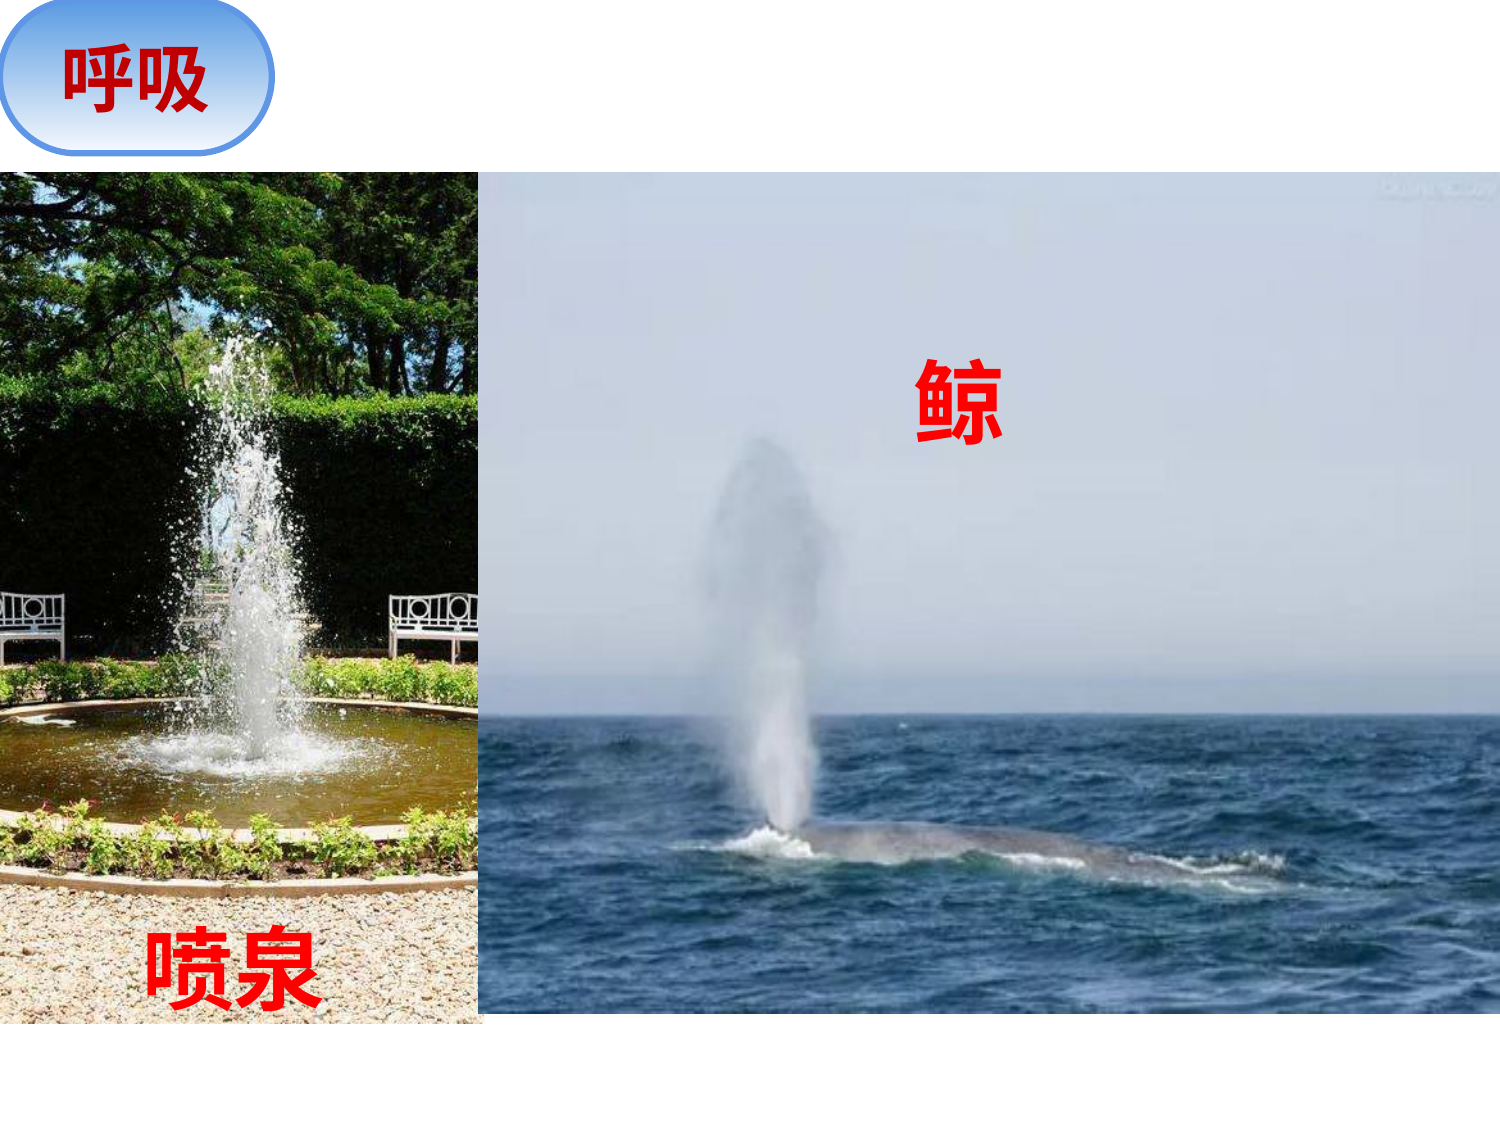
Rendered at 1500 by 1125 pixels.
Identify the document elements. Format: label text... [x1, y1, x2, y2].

picture [0, 172, 1500, 1024]
text_box 喷泉 [127, 1024, 341, 1030]
text_box 呼吸 [0, 0, 272, 154]
